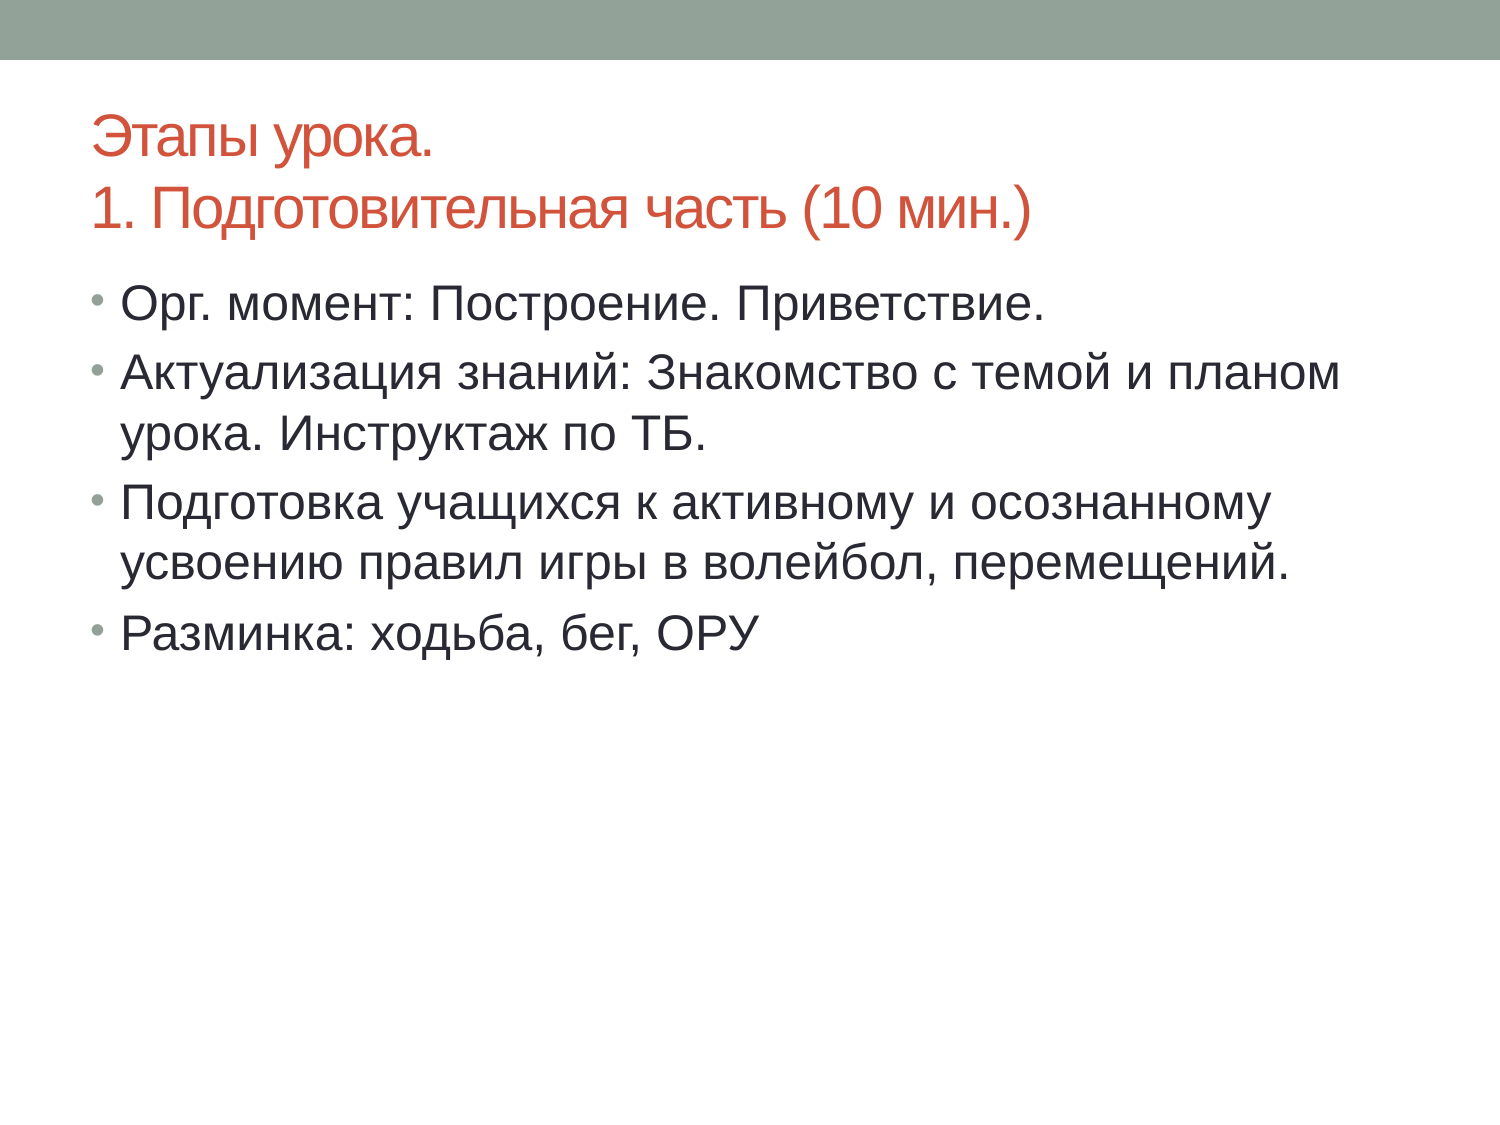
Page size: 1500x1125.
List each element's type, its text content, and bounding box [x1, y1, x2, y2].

list Орг. момент: Построение. Приветствие. Актуализация знаний: Знакомство с темой и планом урока. Инструктаж по ТБ. Подготовка учащихся к активному и осознанному усвоению правил игры в волейбол, перемещений. Разминка: ходьба, бег, ОРУ [75, 262, 1425, 1063]
title Этапы урока. 1. Подготовительная часть (10 мин.) [75, 87, 1425, 250]
